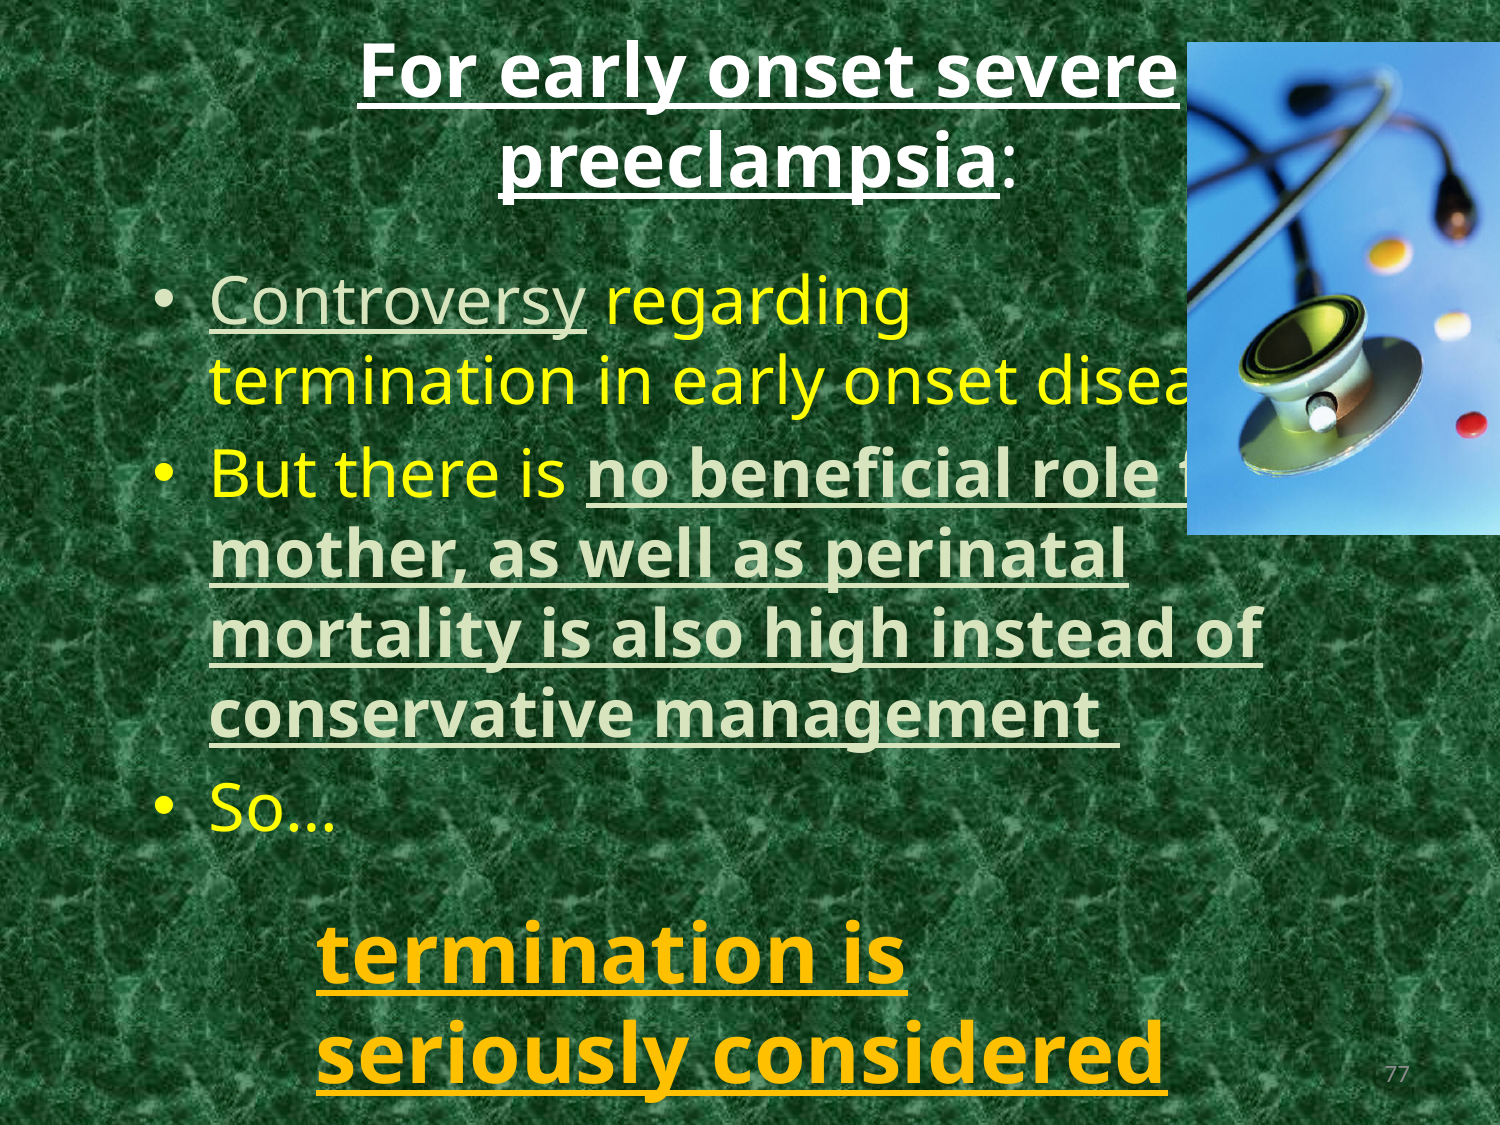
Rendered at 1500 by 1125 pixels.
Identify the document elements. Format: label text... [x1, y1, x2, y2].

text_box termination is seriously considered [301, 893, 1317, 1108]
slide_number 77 [1317, 1042, 1425, 1103]
title For early onset severe preeclampsia: [137, 37, 1400, 188]
picture [0, 0, 1500, 1125]
list Controversy regarding termination in early onset disease But there is no beneficial role for mother, as well as perinatal mortality is also high instead of conservative management So… [137, 249, 1313, 858]
